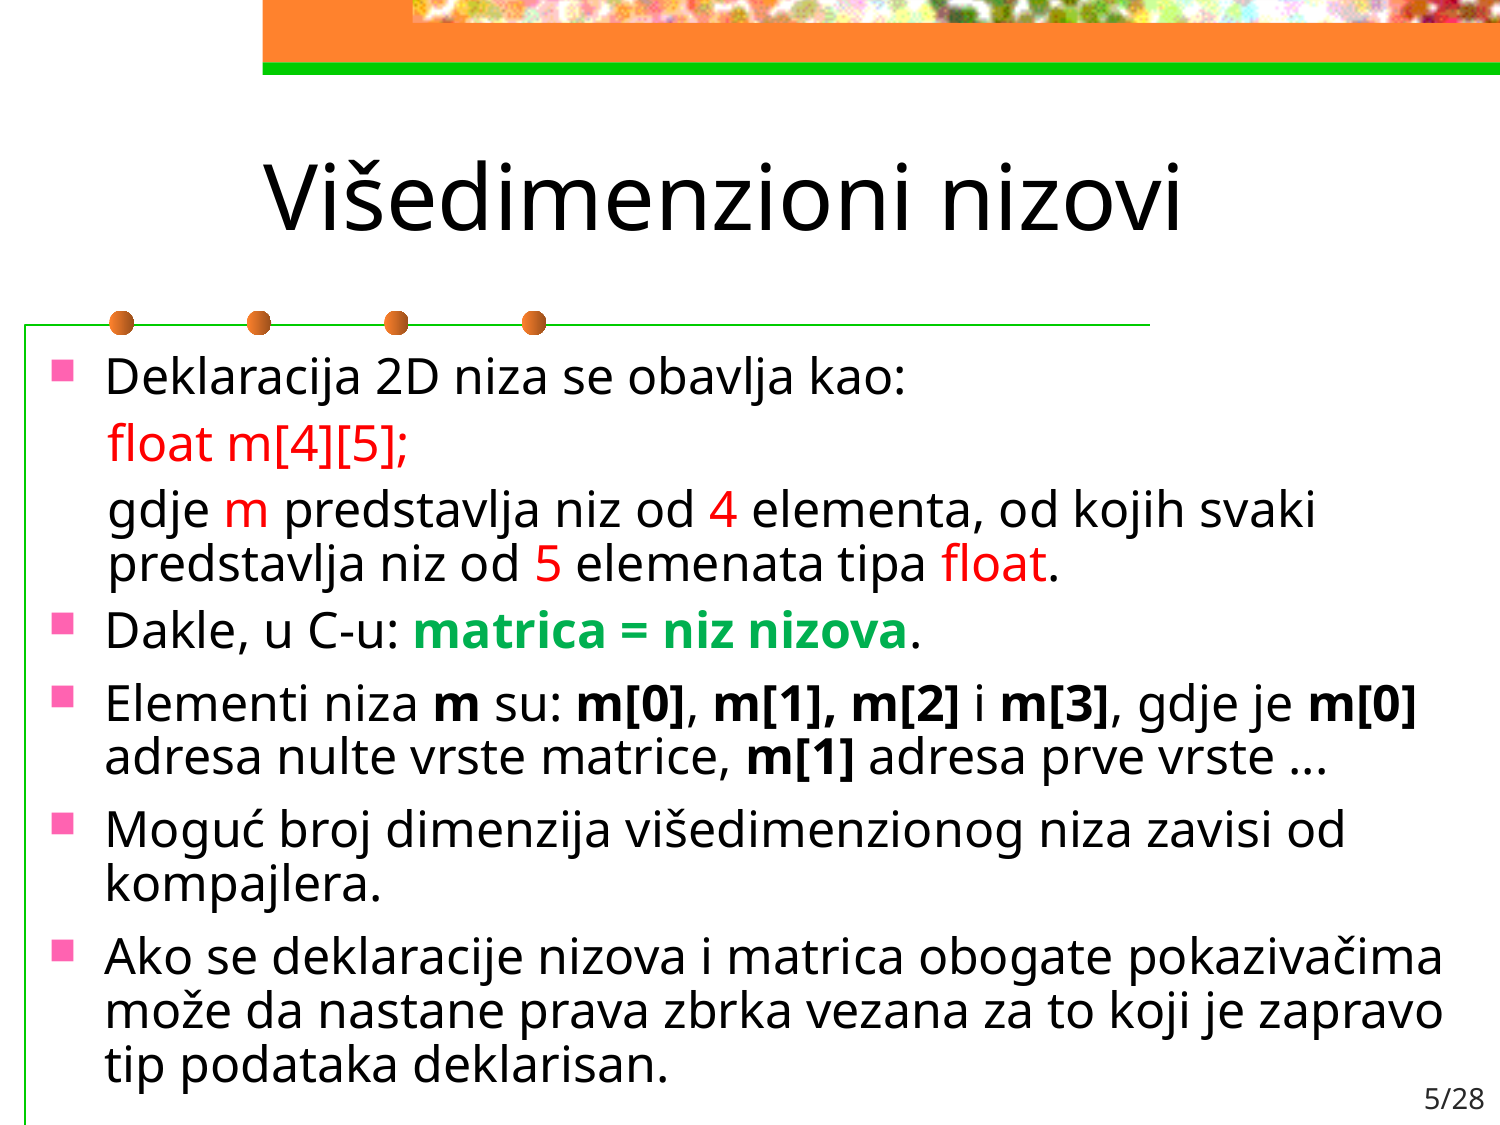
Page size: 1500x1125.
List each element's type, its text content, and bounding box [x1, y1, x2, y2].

text_box 5/28 [1374, 1072, 1500, 1123]
title Višedimenzioni nizovi [87, 99, 1363, 288]
list Deklaracija 2D niza se obavlja kao: float m[4][5]; gdje m predstavlja niz od 4 elementa, od kojih svaki predstavlja niz od 5 elemenata tipa float. Dakle, u C-u: matrica = niz nizova. Elementi niza m su: m[0], m[1], m[2] i m[3], gdje je m[0] adresa nulte vrste matrice, m[1] adresa prve vrste ... Moguć broj dimenzija višedimenzionog niza zavisi od kompajlera. Ako se deklaracije nizova i matrica obogate pokazivačima može da nastane prava zbrka vezana za to koji je zapravo tip podataka deklarisan. [33, 344, 1475, 1094]
picture [412, 0, 1500, 23]
